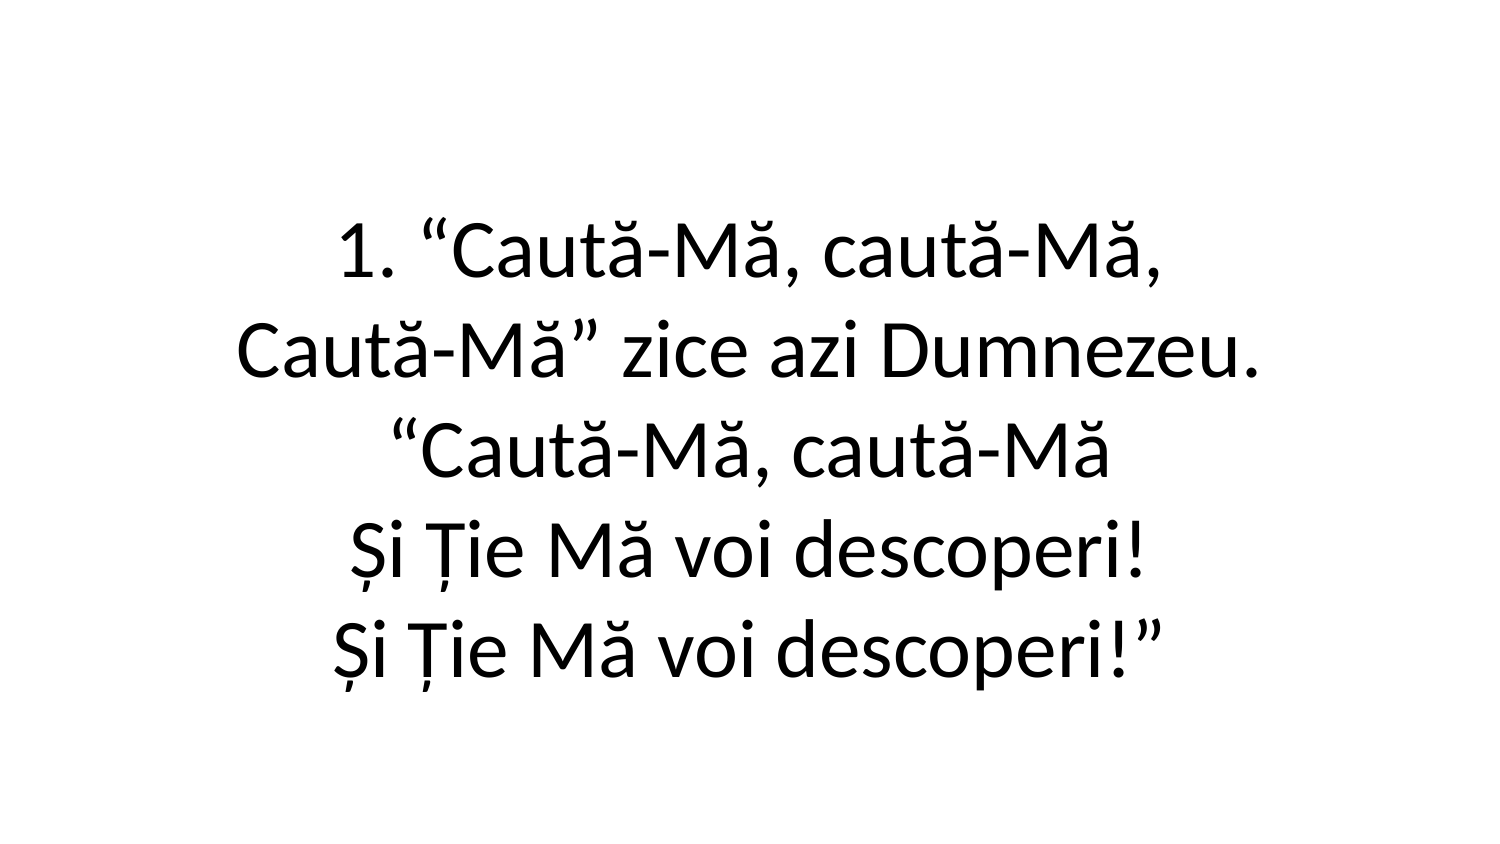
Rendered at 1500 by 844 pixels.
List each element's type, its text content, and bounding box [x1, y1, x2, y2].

text_box 1. “Caută-Mă, caută-Mă, Caută-Mă” zice azi Dumnezeu. “Caută-Mă, caută-Mă Și Ție Mă voi descoperi! Și Ție Mă voi descoperi!” [221, 142, 1279, 702]
